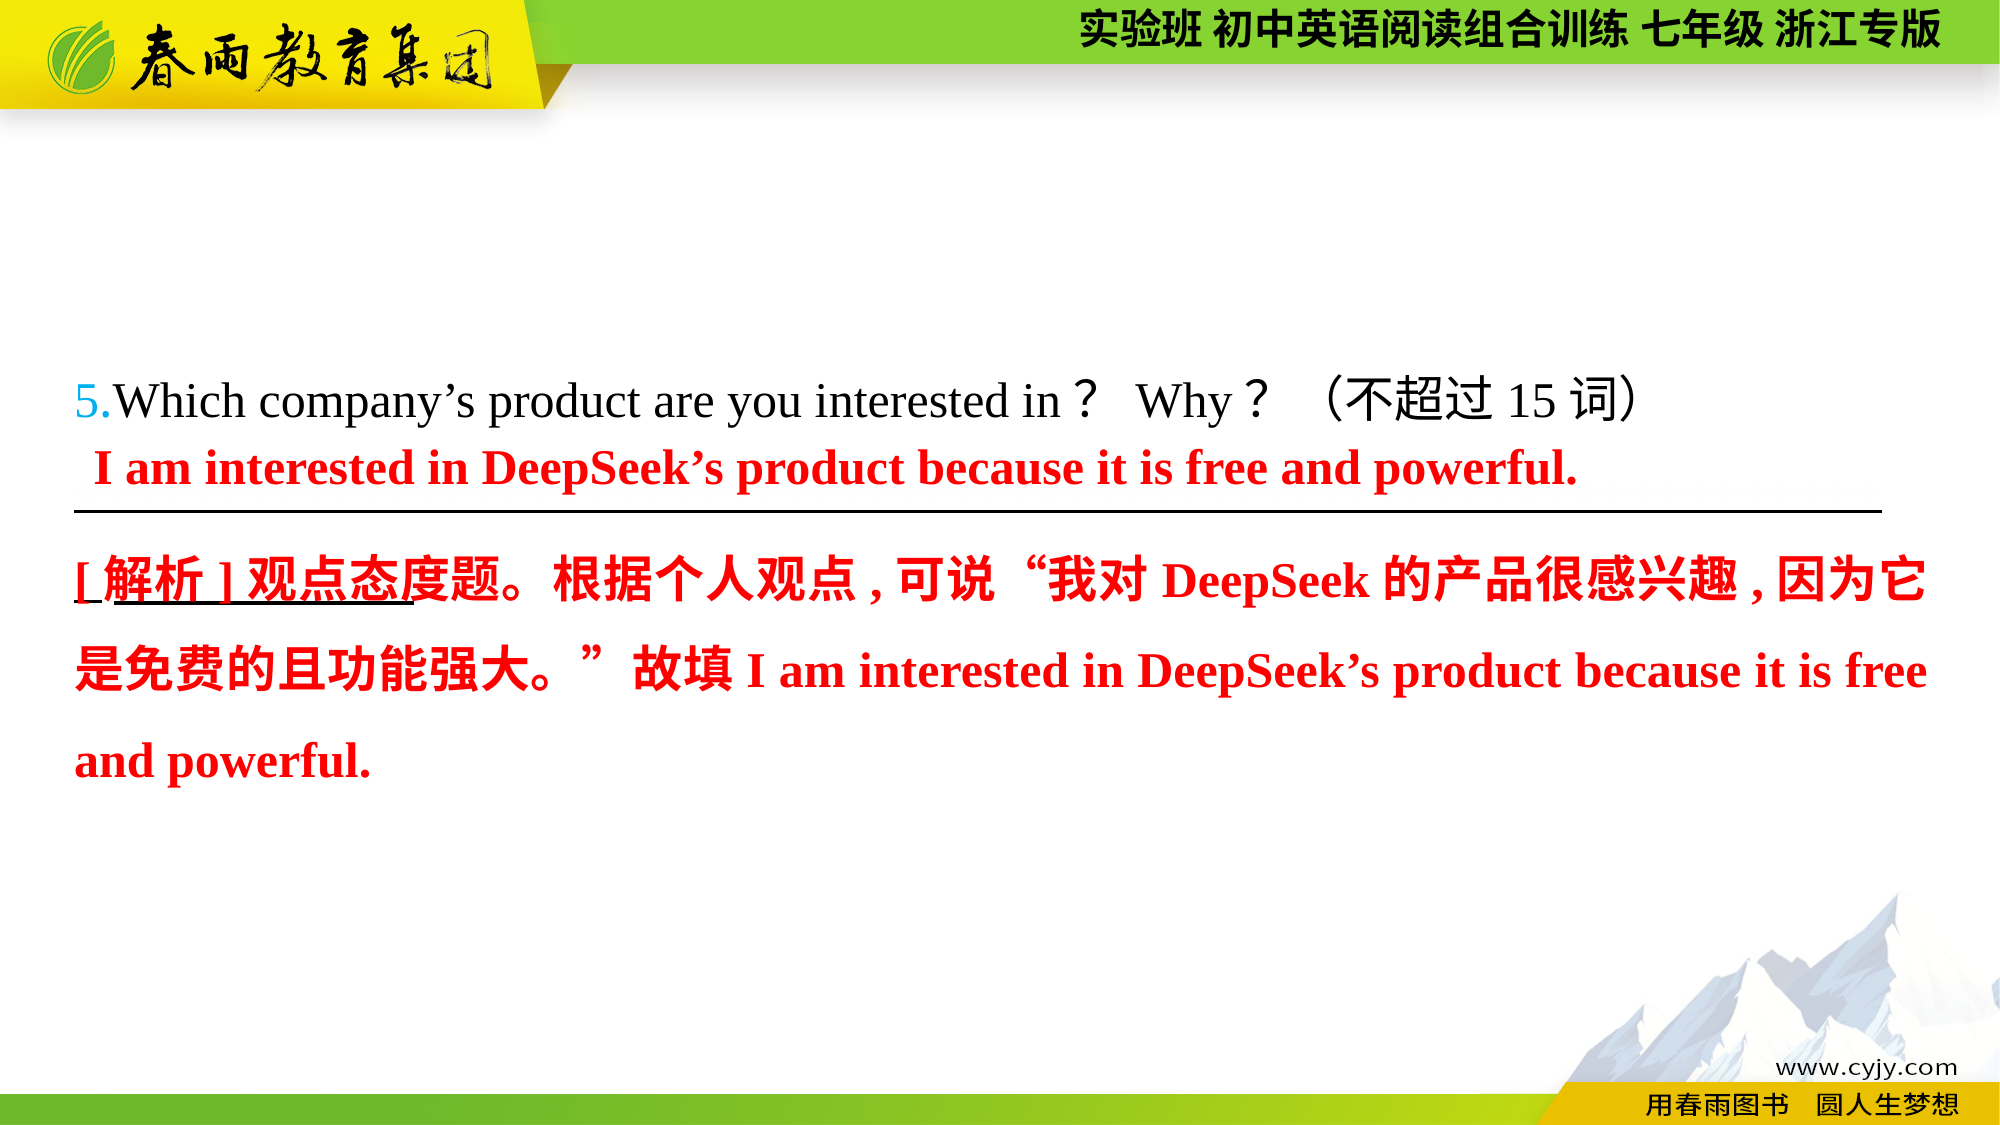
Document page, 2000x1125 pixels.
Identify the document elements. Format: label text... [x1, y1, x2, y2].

text_box [解析]观点态度题。根据个人观点,可说“我对DeepSeek的产品很感兴趣,因为它是免费的且功能强大。”故填I am interested in DeepSeek’s product because it is free and powerful. [59, 510, 1944, 795]
list 5.Which company’s product are you interested in？Why？（不超过15词） +++++++++++++++++++++++++++++++++++++++++++++++++++++++++++++++++ [59, 329, 1944, 510]
picture [0, 0, 2000, 1125]
text_box I am interested in DeepSeek’s product because it is free and powerful. [78, 427, 1851, 503]
